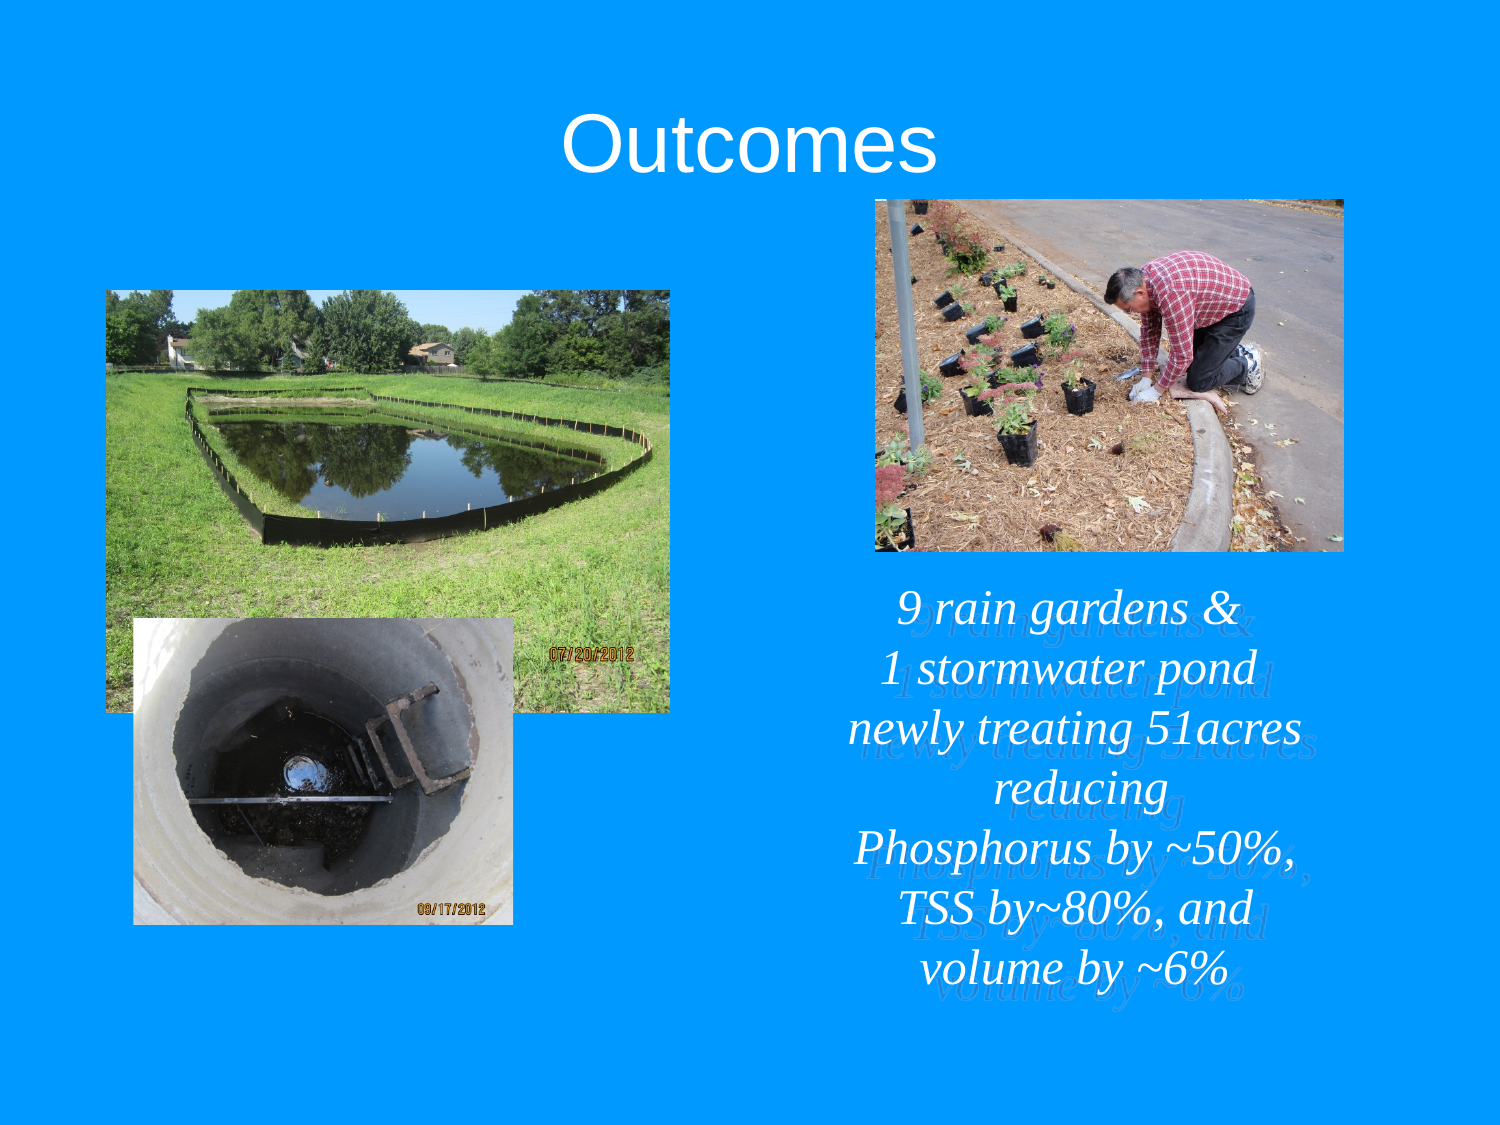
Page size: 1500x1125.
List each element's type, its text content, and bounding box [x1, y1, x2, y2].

picture [106, 290, 670, 925]
picture [874, 199, 1344, 552]
text_box 9 rain gardens & 1 stormwater pond newly treating 51acres reducing Phosphorus by ~50%, TSS by~80%, and volume by ~6% [699, 575, 1450, 850]
title Outcomes [75, 45, 1425, 233]
